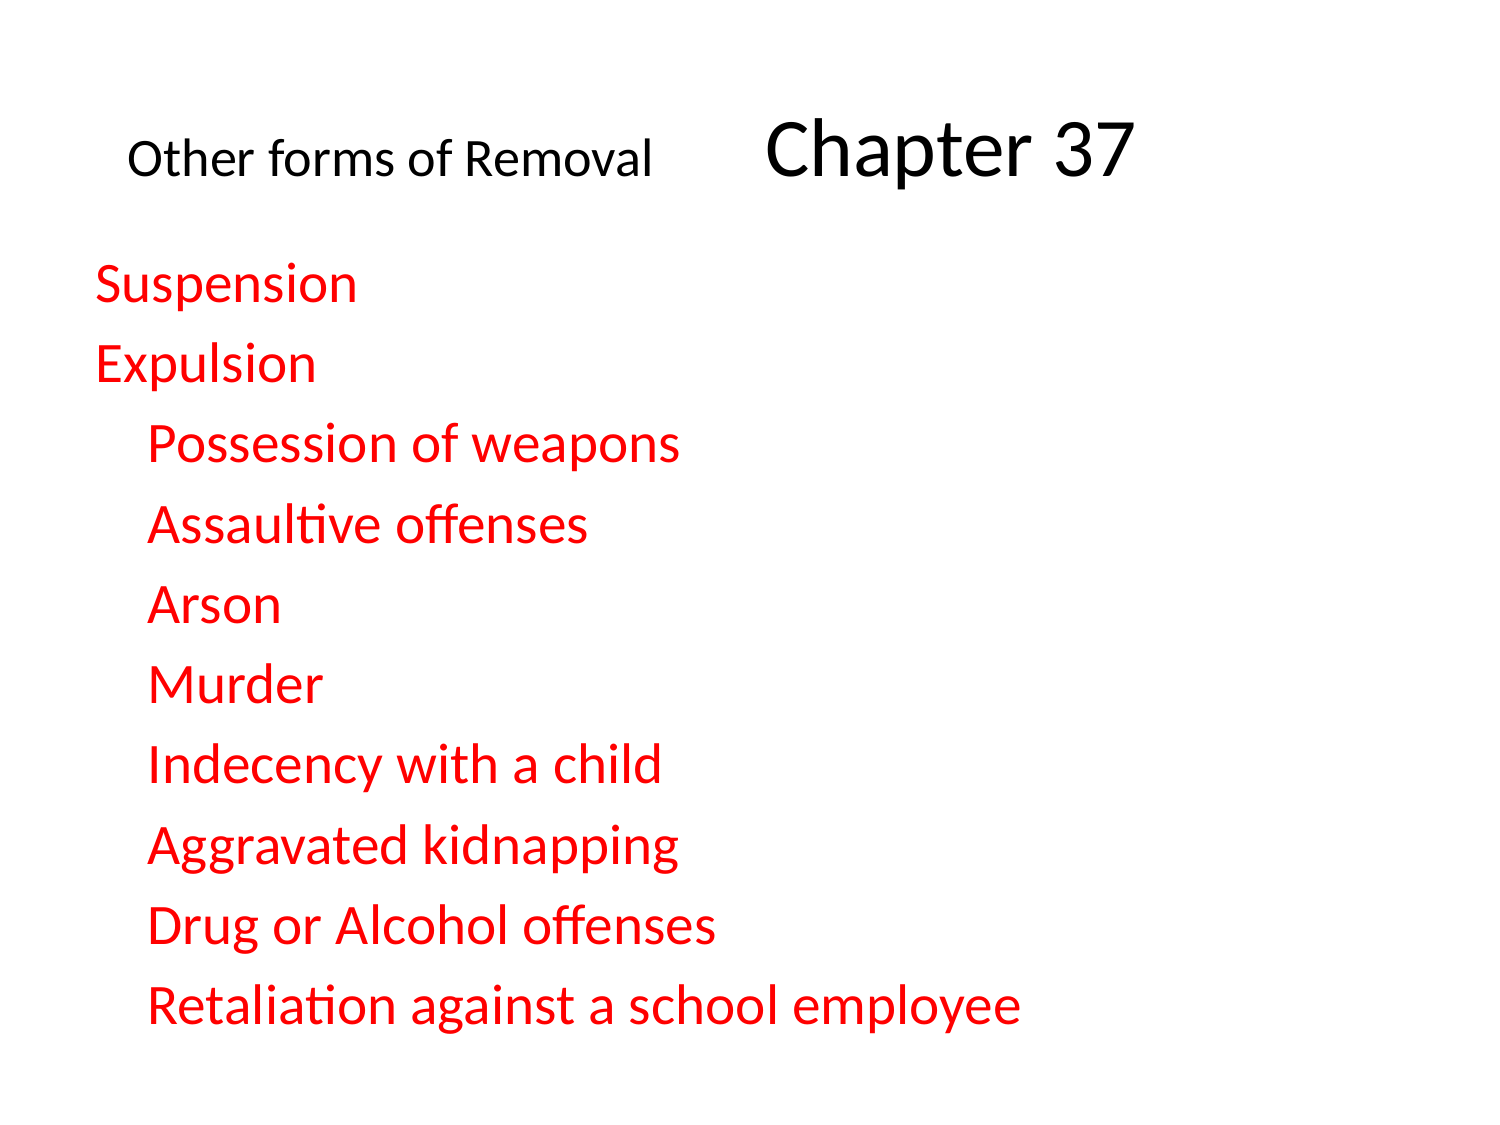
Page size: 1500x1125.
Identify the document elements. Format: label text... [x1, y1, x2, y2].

title Other forms of Removal Chapter 37 [112, 74, 1388, 212]
subtitle Suspension Expulsion Possession of weapons Assaultive offenses Arson Murder Indecency with a child Aggravated kidnapping Drug or Alcohol offenses Retaliation against a school employee [74, 237, 1426, 1125]
